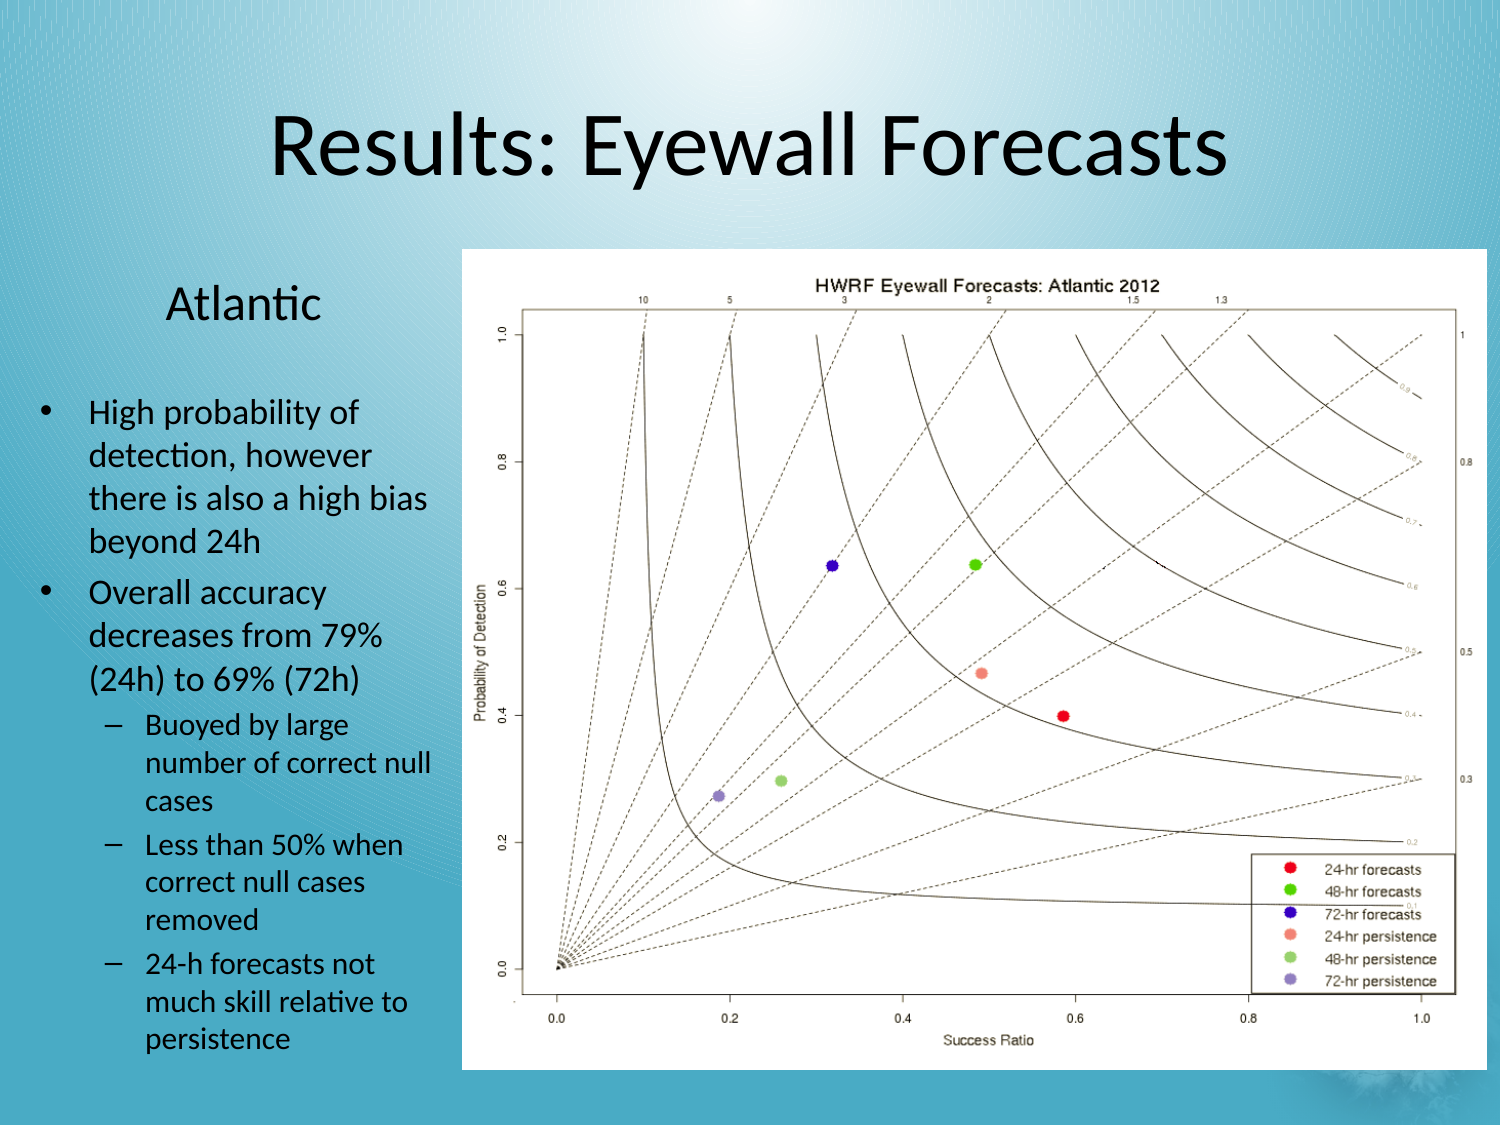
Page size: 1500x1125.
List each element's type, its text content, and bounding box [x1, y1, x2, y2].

list Atlantic High probability of detection, however there is also a high bias beyond 24h Overall accuracy decreases from 79% (24h) to 69% (72h) Buoyed by large number of correct null cases Less than 50% when correct null cases removed 24-h forecasts not much skill relative to persistence [24, 262, 460, 1070]
title Results: Eyewall Forecasts [75, 45, 1425, 233]
picture [462, 249, 1500, 1125]
